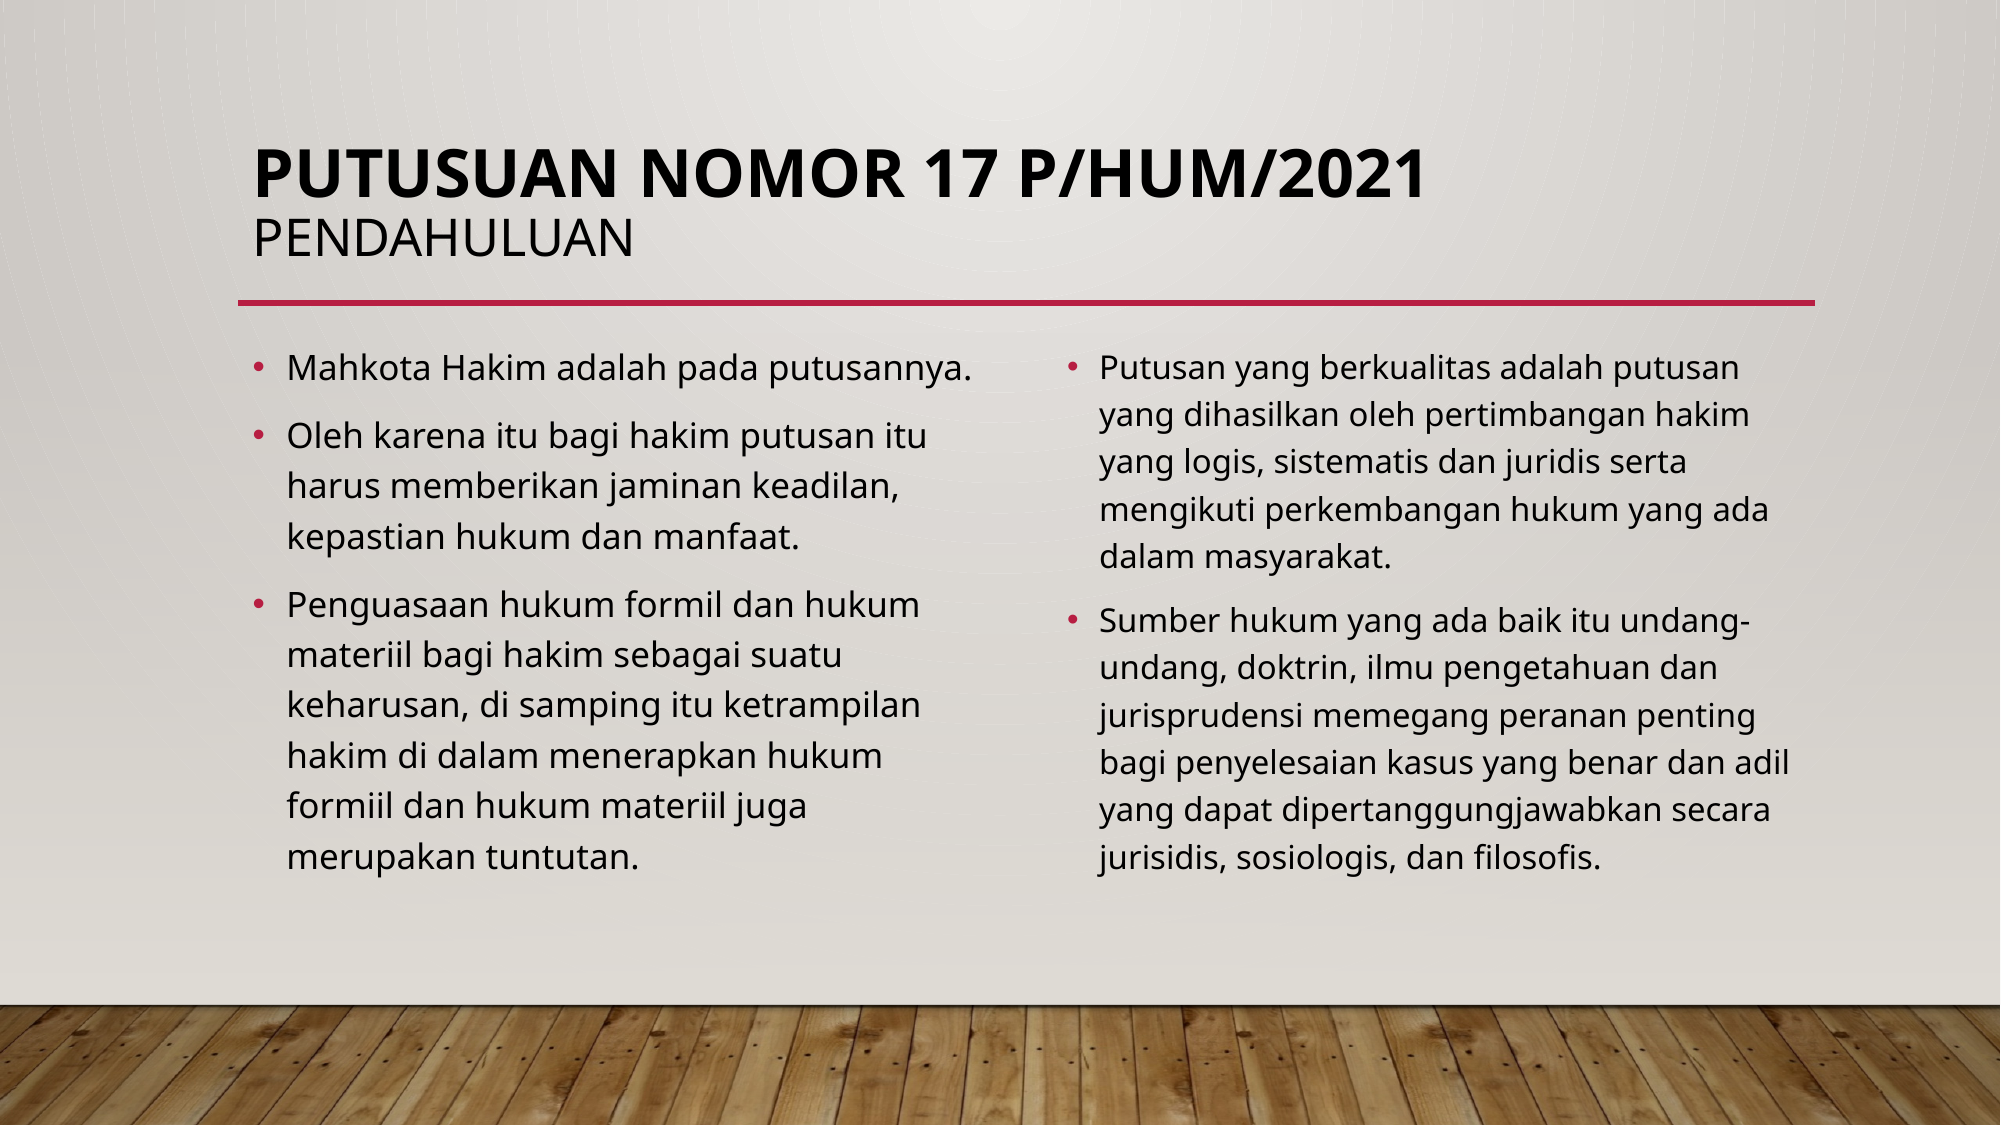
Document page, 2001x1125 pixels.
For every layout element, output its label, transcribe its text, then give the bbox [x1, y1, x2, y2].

picture [0, 1005, 2000, 1125]
title Putusuan Nomor 17 P/HUM/2021 Pendahuluan [237, 132, 1814, 306]
list Mahkota Hakim adalah pada putusannya. Oleh karena itu bagi hakim putusan itu harus memberikan jaminan keadilan, kepastian hukum dan manfaat. Penguasaan hukum formil dan hukum materiil bagi hakim sebagai suatu keharusan, di samping itu ketrampilan hakim di dalam menerapkan hukum formiil dan hukum materiil juga merupakan tuntutan. [237, 329, 1000, 896]
list Putusan yang berkualitas adalah putusan yang dihasilkan oleh pertimbangan hakim yang logis, sistematis dan juridis serta mengikuti perkembangan hukum yang ada dalam masyarakat. Sumber hukum yang ada baik itu undang-undang, doktrin, ilmu pengetahuan dan jurisprudensi memegang peranan penting bagi penyelesaian kasus yang benar dan adil yang dapat dipertanggungjawabkan secara jurisidis, sosiologis, dan filosofis. [1052, 330, 1815, 896]
